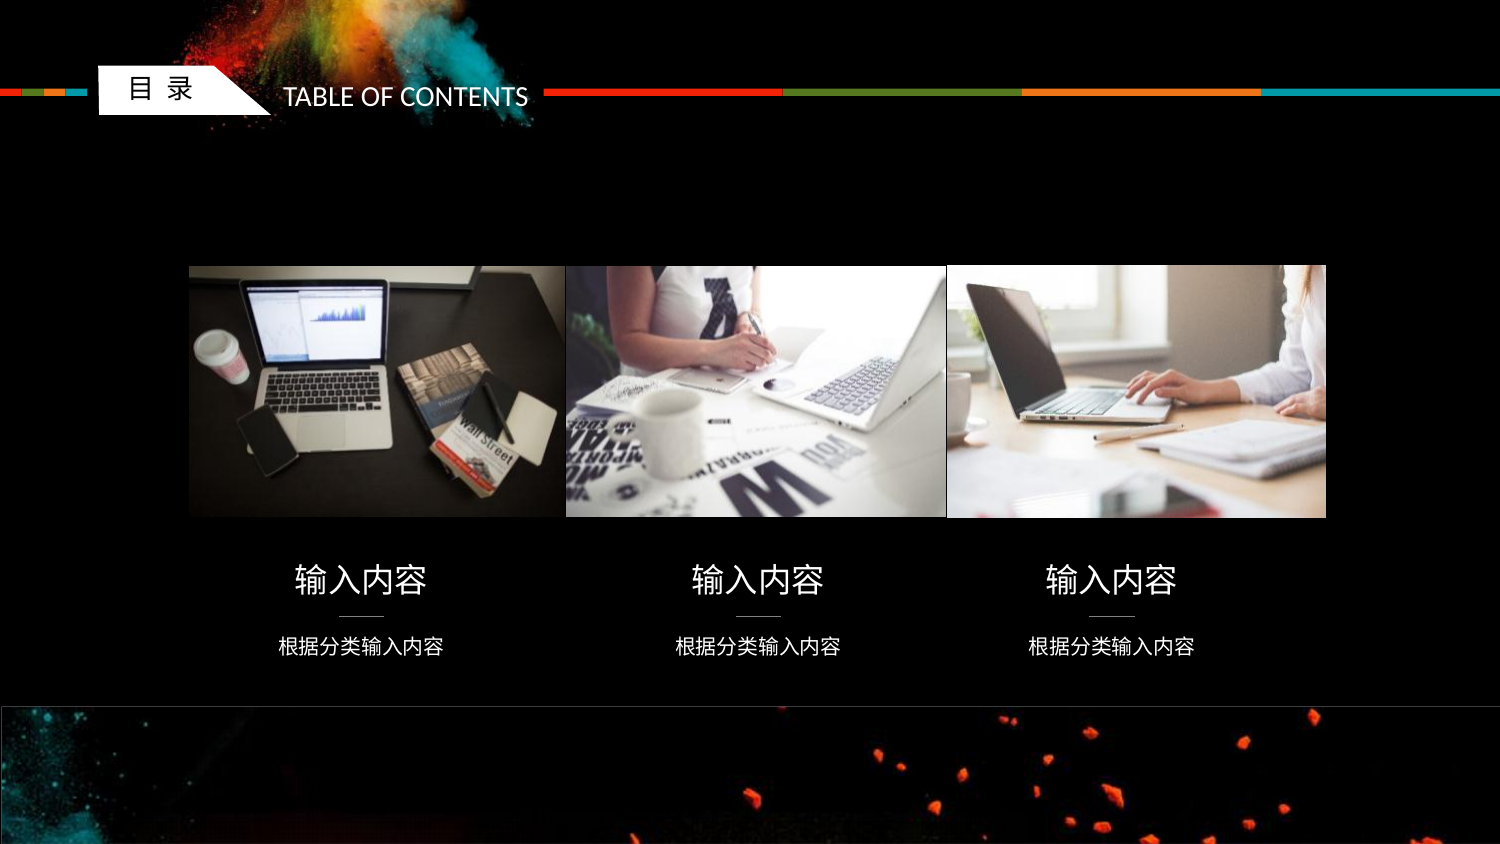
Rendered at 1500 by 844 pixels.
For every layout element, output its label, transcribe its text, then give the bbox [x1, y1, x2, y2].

text_box 根据分类输入内容 [169, 626, 554, 667]
text_box 根据分类输入内容 [566, 626, 919, 667]
text_box 输入内容 [235, 551, 487, 626]
text_box 输入内容 [986, 551, 1238, 626]
text_box 根据分类输入内容 [919, 626, 1304, 667]
picture [566, 266, 946, 517]
text_box 输入内容 [632, 551, 884, 626]
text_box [0, 0, 1500, 203]
picture [947, 265, 1326, 519]
picture [189, 266, 565, 517]
picture [1, 706, 1500, 844]
